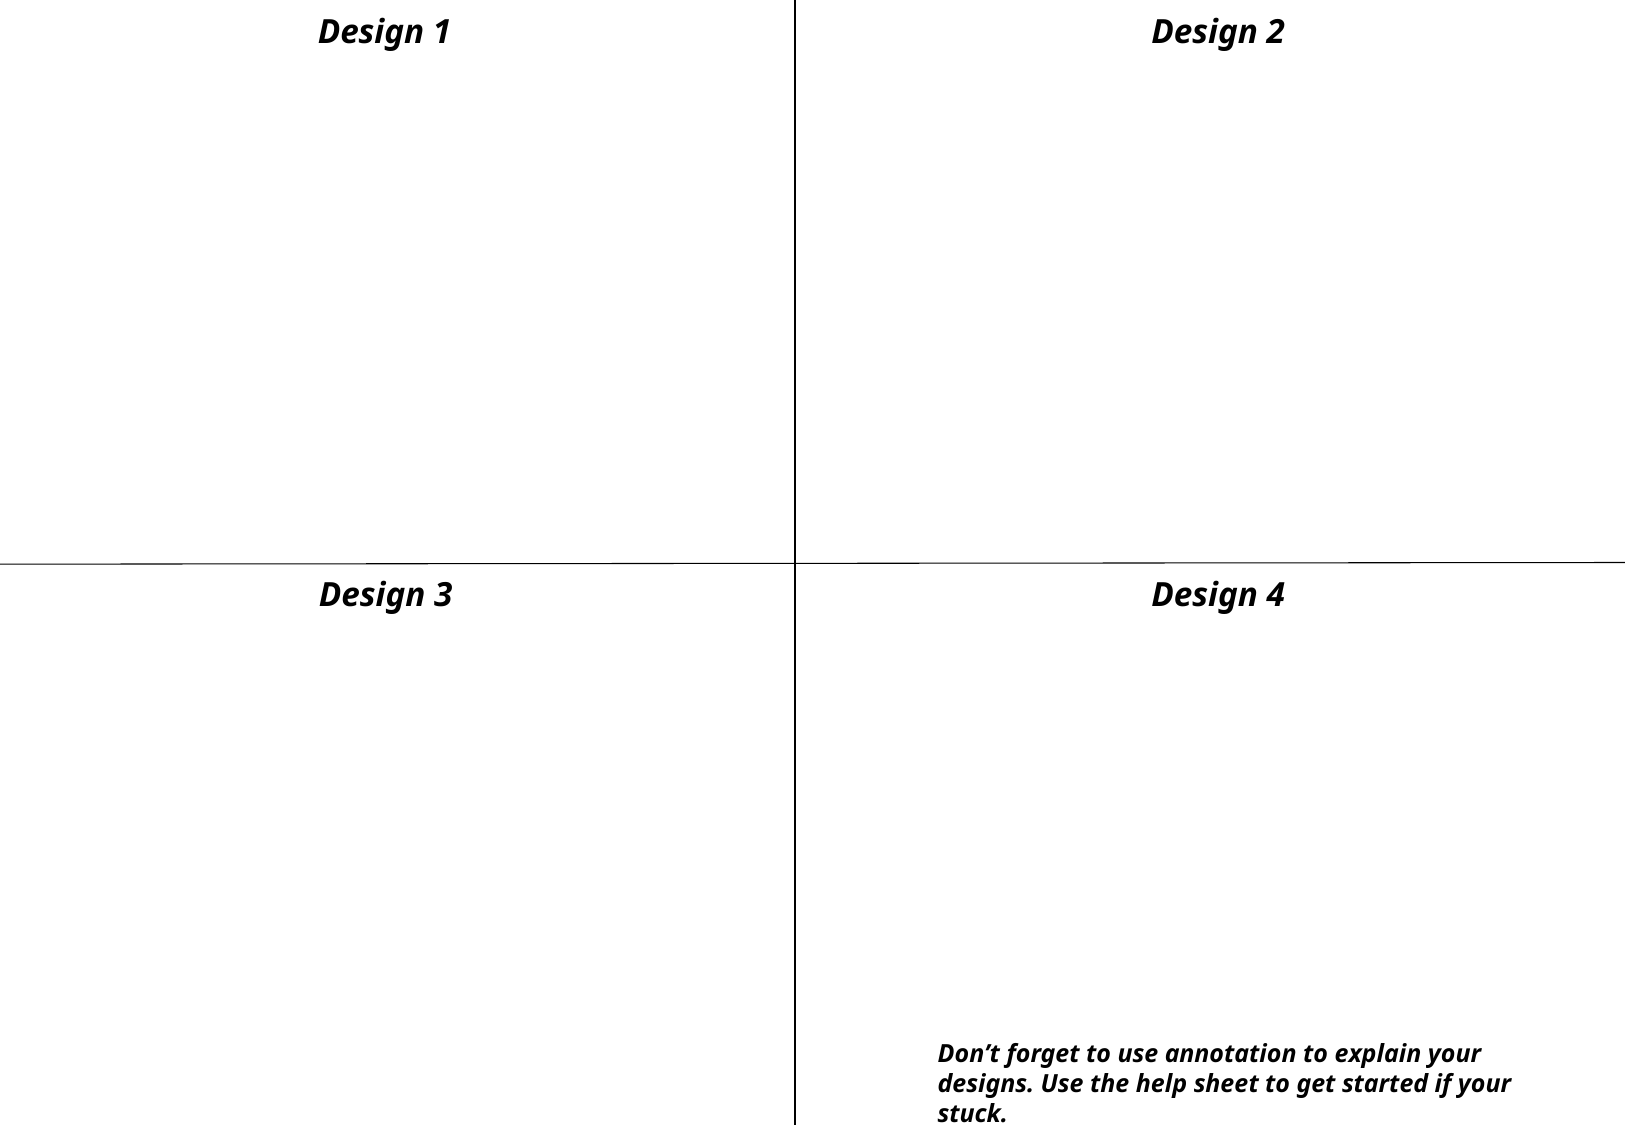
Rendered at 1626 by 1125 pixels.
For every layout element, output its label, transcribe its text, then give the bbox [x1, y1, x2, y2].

text_box Don’t forget to use annotation to explain your designs. Use the help sheet to get started if your stuck. [922, 1029, 1588, 1125]
text_box Design 2 [1136, 3, 1374, 58]
text_box Design 1 [303, 3, 540, 58]
text_box Design 4 [1136, 565, 1374, 621]
text_box Design 3 [304, 565, 541, 621]
